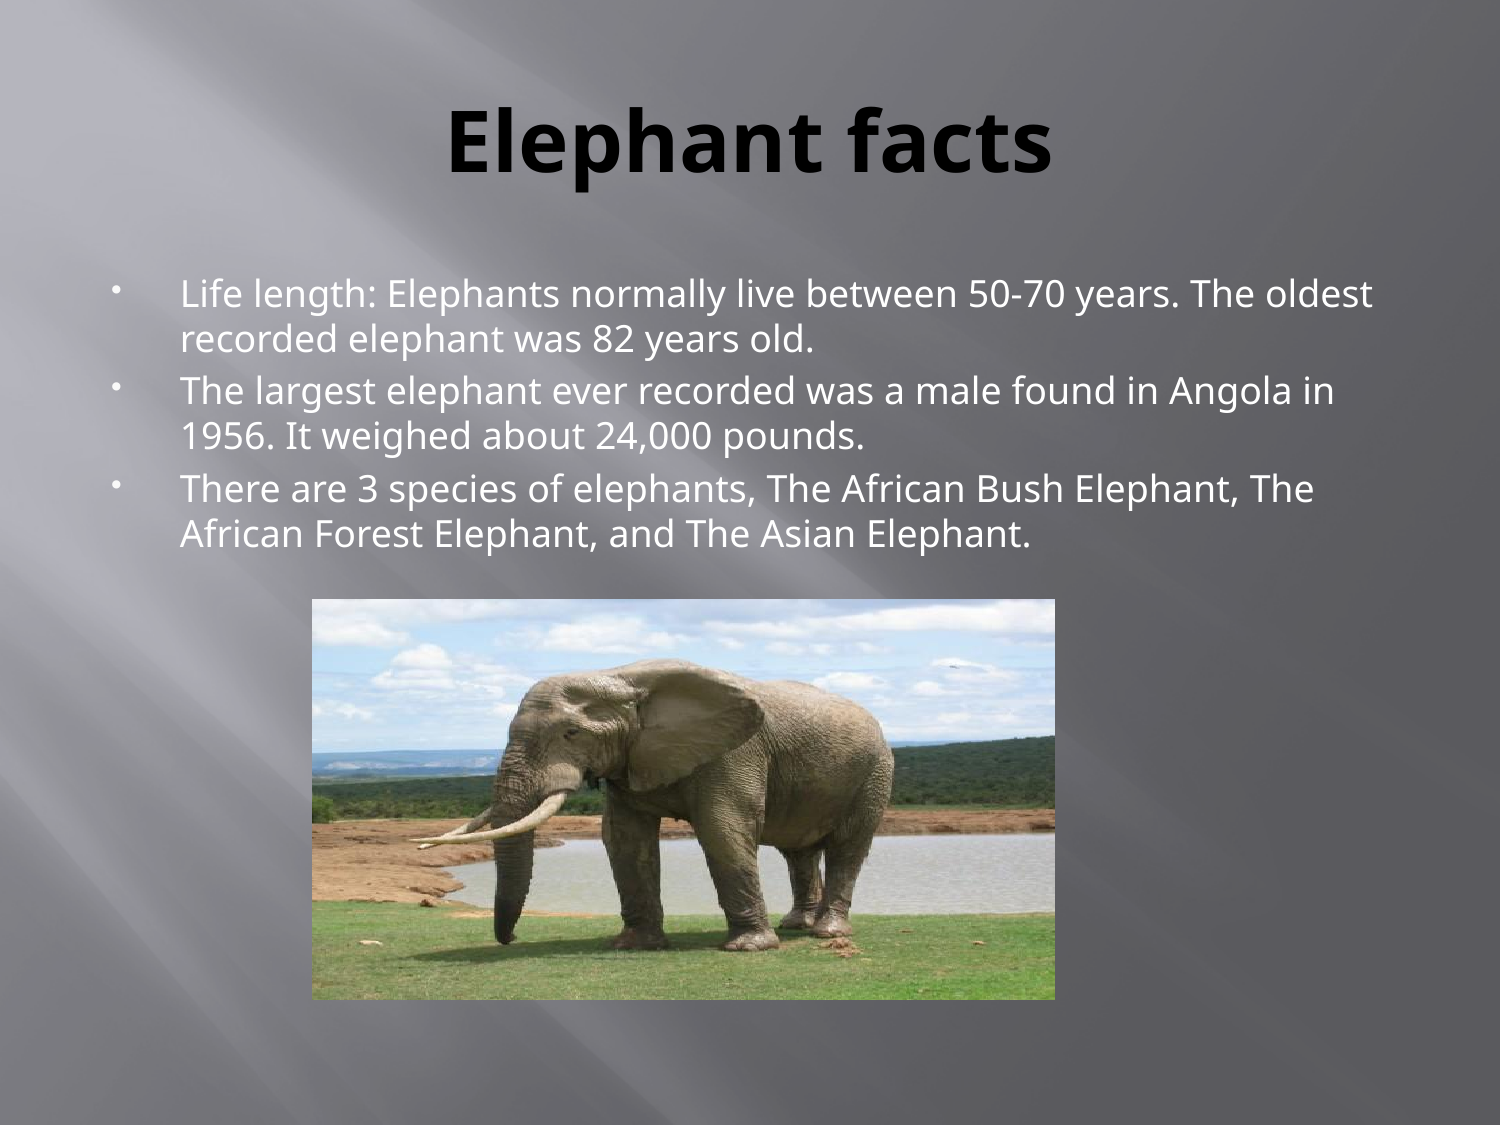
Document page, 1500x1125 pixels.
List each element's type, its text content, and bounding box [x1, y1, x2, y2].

title Elephant facts [75, 45, 1425, 233]
list Life length: Elephants normally live between 50-70 years. The oldest recorded elephant was 82 years old. The largest elephant ever recorded was a male found in Angola in 1956. It weighed about 24,000 pounds. There are 3 species of elephants, The African Bush Elephant, The African Forest Elephant, and The Asian Elephant. [75, 262, 1425, 1035]
picture [312, 599, 1055, 1001]
